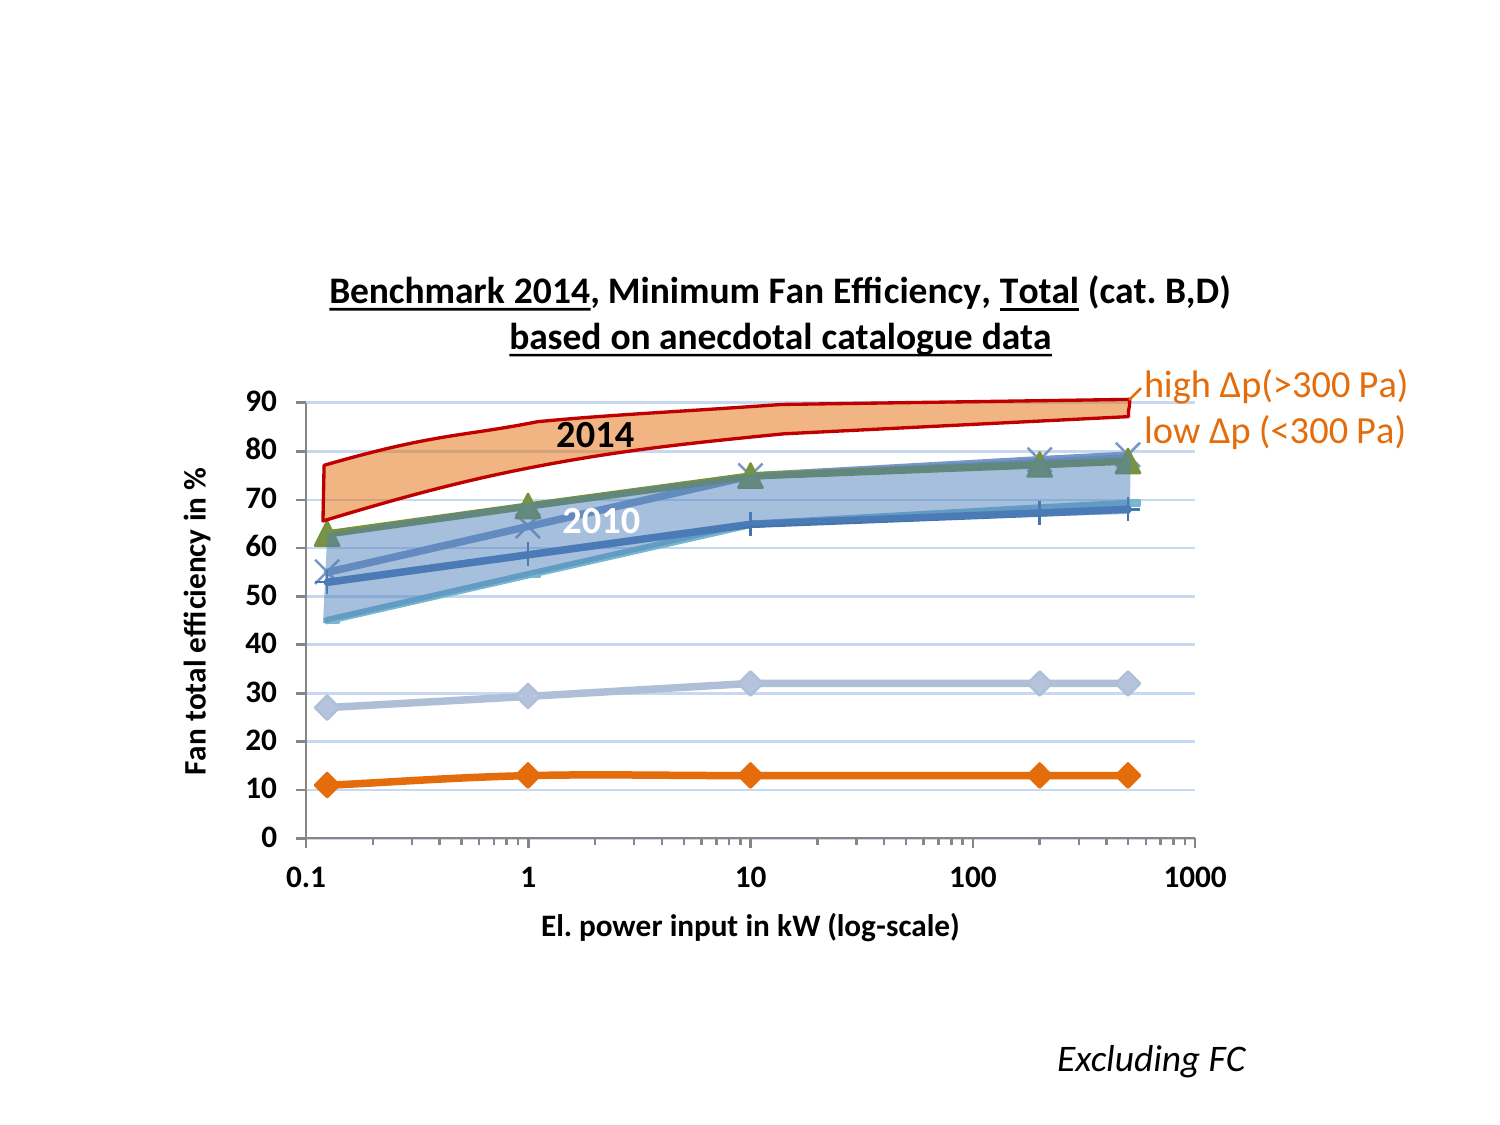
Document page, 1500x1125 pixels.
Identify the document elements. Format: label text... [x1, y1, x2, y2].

text_box Excluding FC [1042, 1026, 1269, 1087]
picture [153, 241, 1408, 988]
